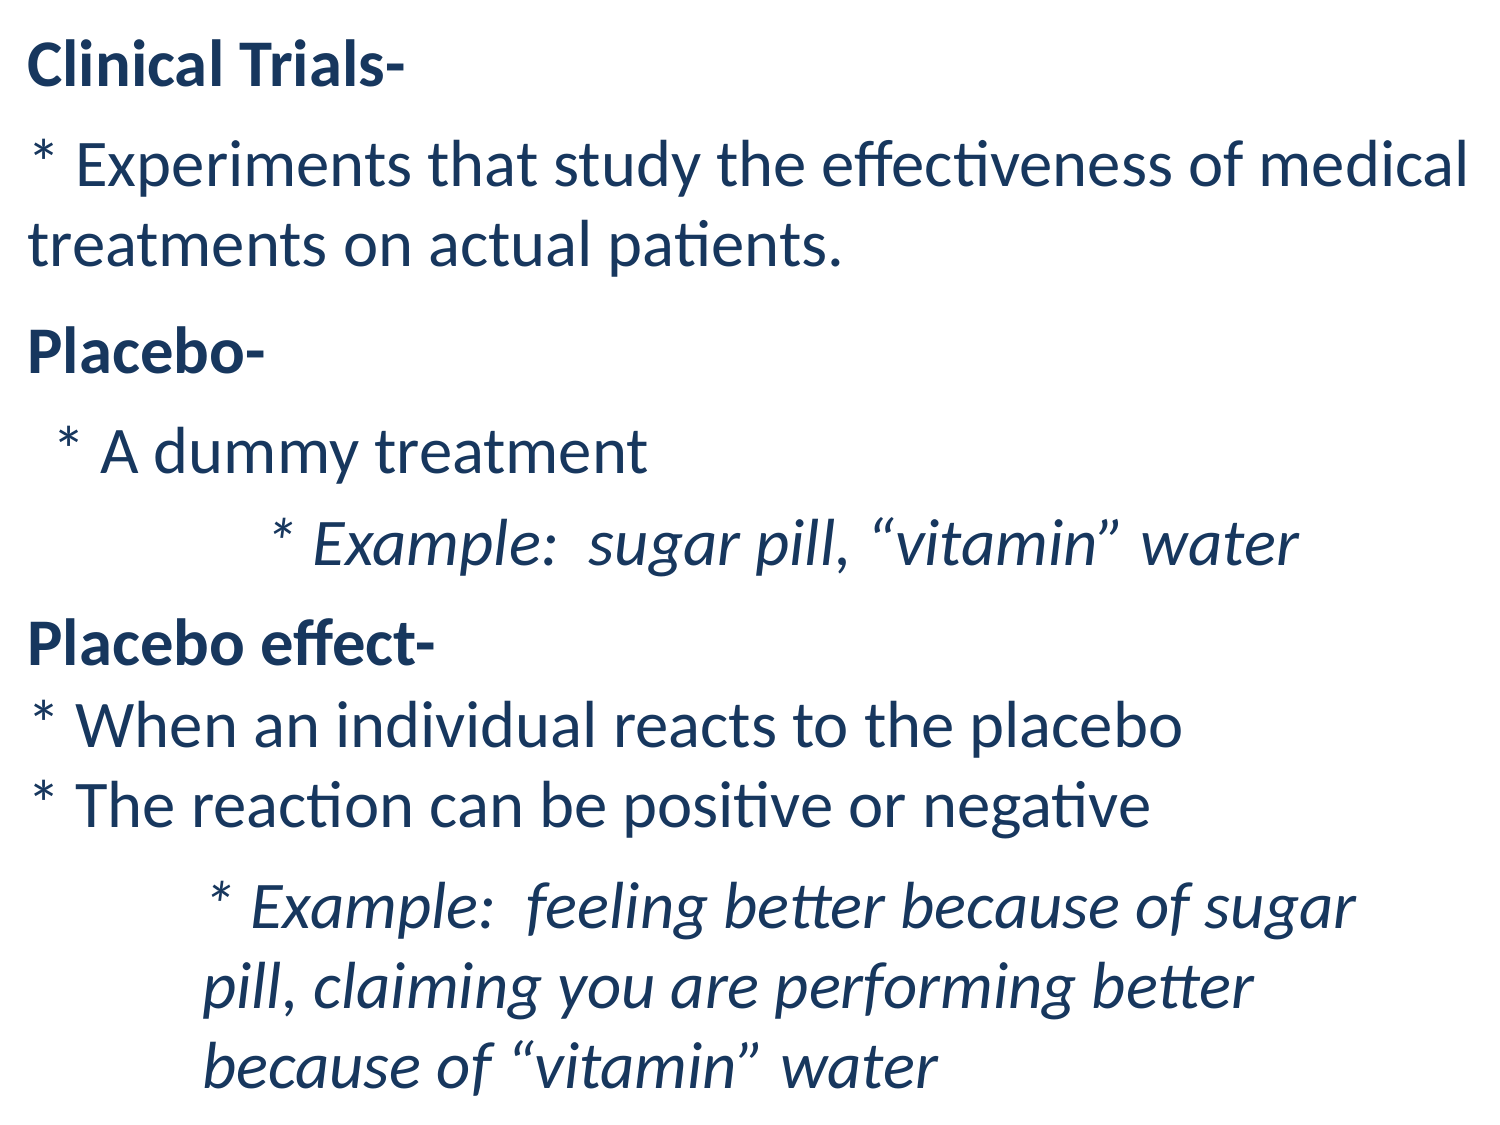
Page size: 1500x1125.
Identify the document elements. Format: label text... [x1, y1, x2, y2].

text_box Clinical Trials- [12, 12, 1500, 108]
text_box * When an individual reacts to the placebo * The reaction can be positive or negative [12, 673, 1500, 848]
text_box Placebo effect- [12, 591, 1500, 673]
text_box * Experiments that study the effectiveness of medical treatments on actual patients. [12, 112, 1500, 288]
text_box * Example: feeling better because of sugar pill, claiming you are performing better because of “vitamin” water [187, 854, 1463, 1110]
text_box Placebo- [12, 299, 1500, 395]
text_box * Example: sugar pill, “vitamin” water [249, 491, 1500, 587]
text_box * A dummy treatment [37, 399, 1500, 495]
